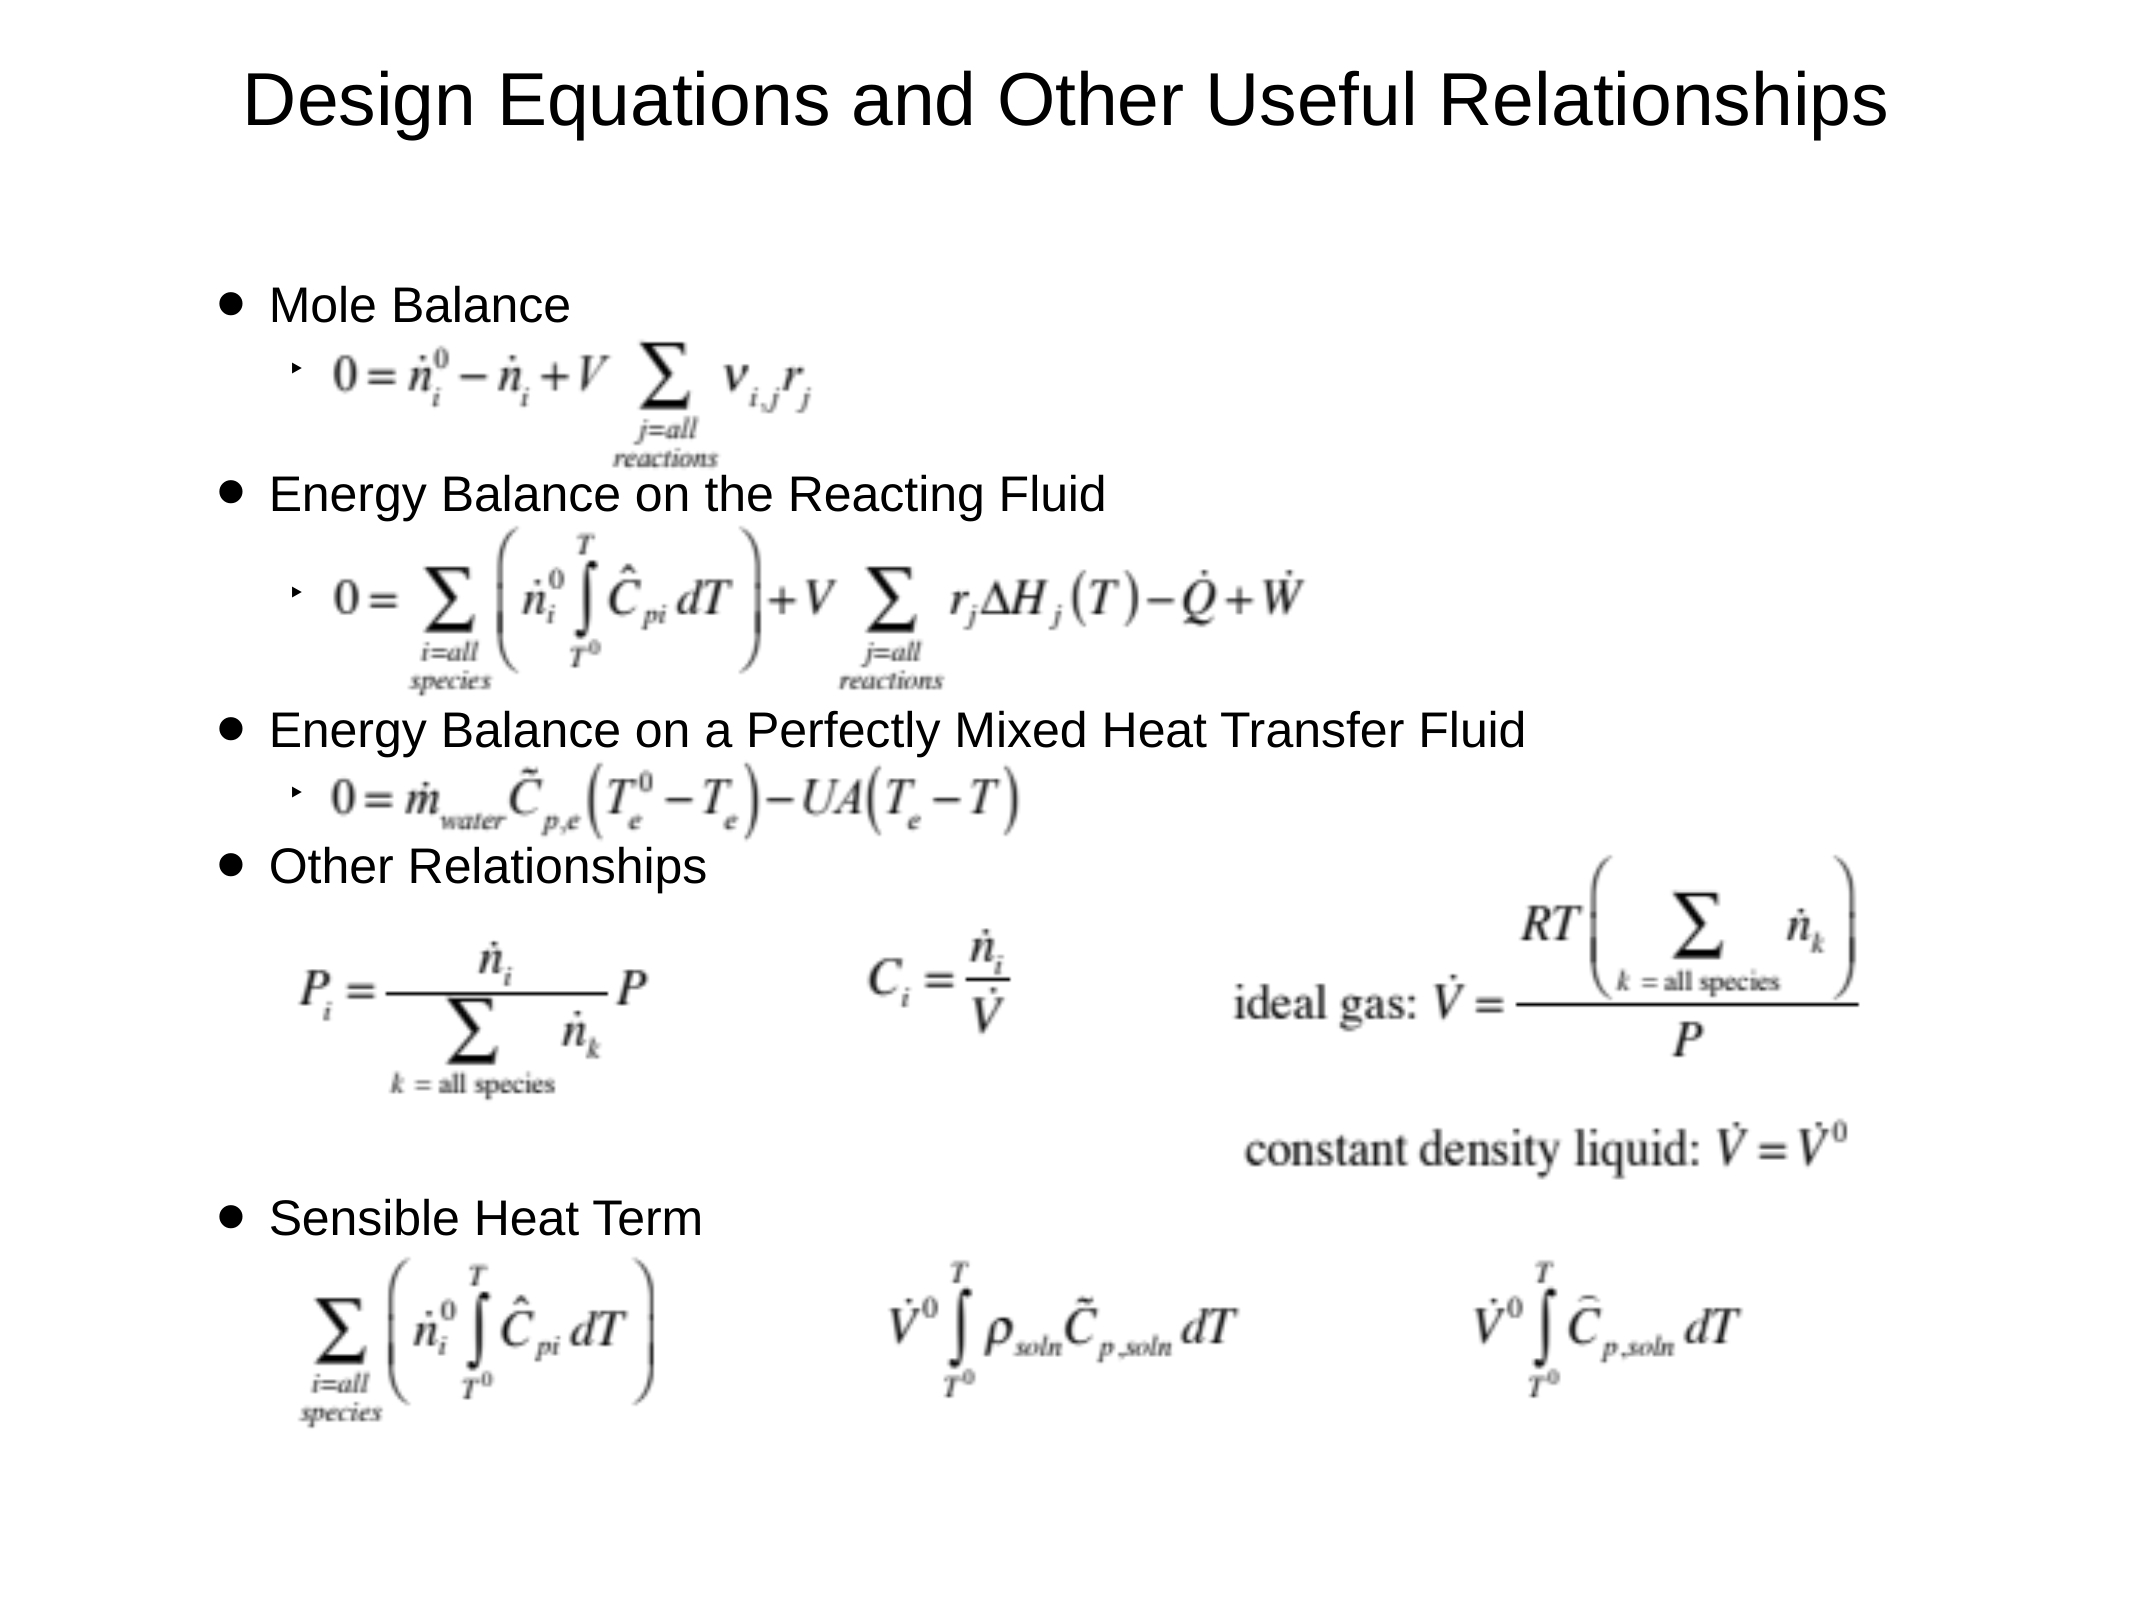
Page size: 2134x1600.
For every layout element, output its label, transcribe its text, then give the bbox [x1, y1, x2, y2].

picture [1468, 1249, 1751, 1405]
picture [326, 751, 1025, 846]
picture [862, 914, 1018, 1042]
picture [883, 1249, 1247, 1405]
picture [1239, 1110, 1851, 1184]
list Mole Balance Energy Balance on the Reacting Fluid Energy Balance on a Perfectly Mixed Heat Transfer Fluid Other Relationships Sensible Heat Term [208, 264, 1925, 1463]
picture [328, 330, 822, 478]
title Design Equations and Other Useful Relationships [208, 41, 1925, 250]
picture [293, 1249, 661, 1438]
picture [1226, 847, 1863, 1064]
picture [293, 926, 653, 1107]
picture [328, 518, 1314, 706]
